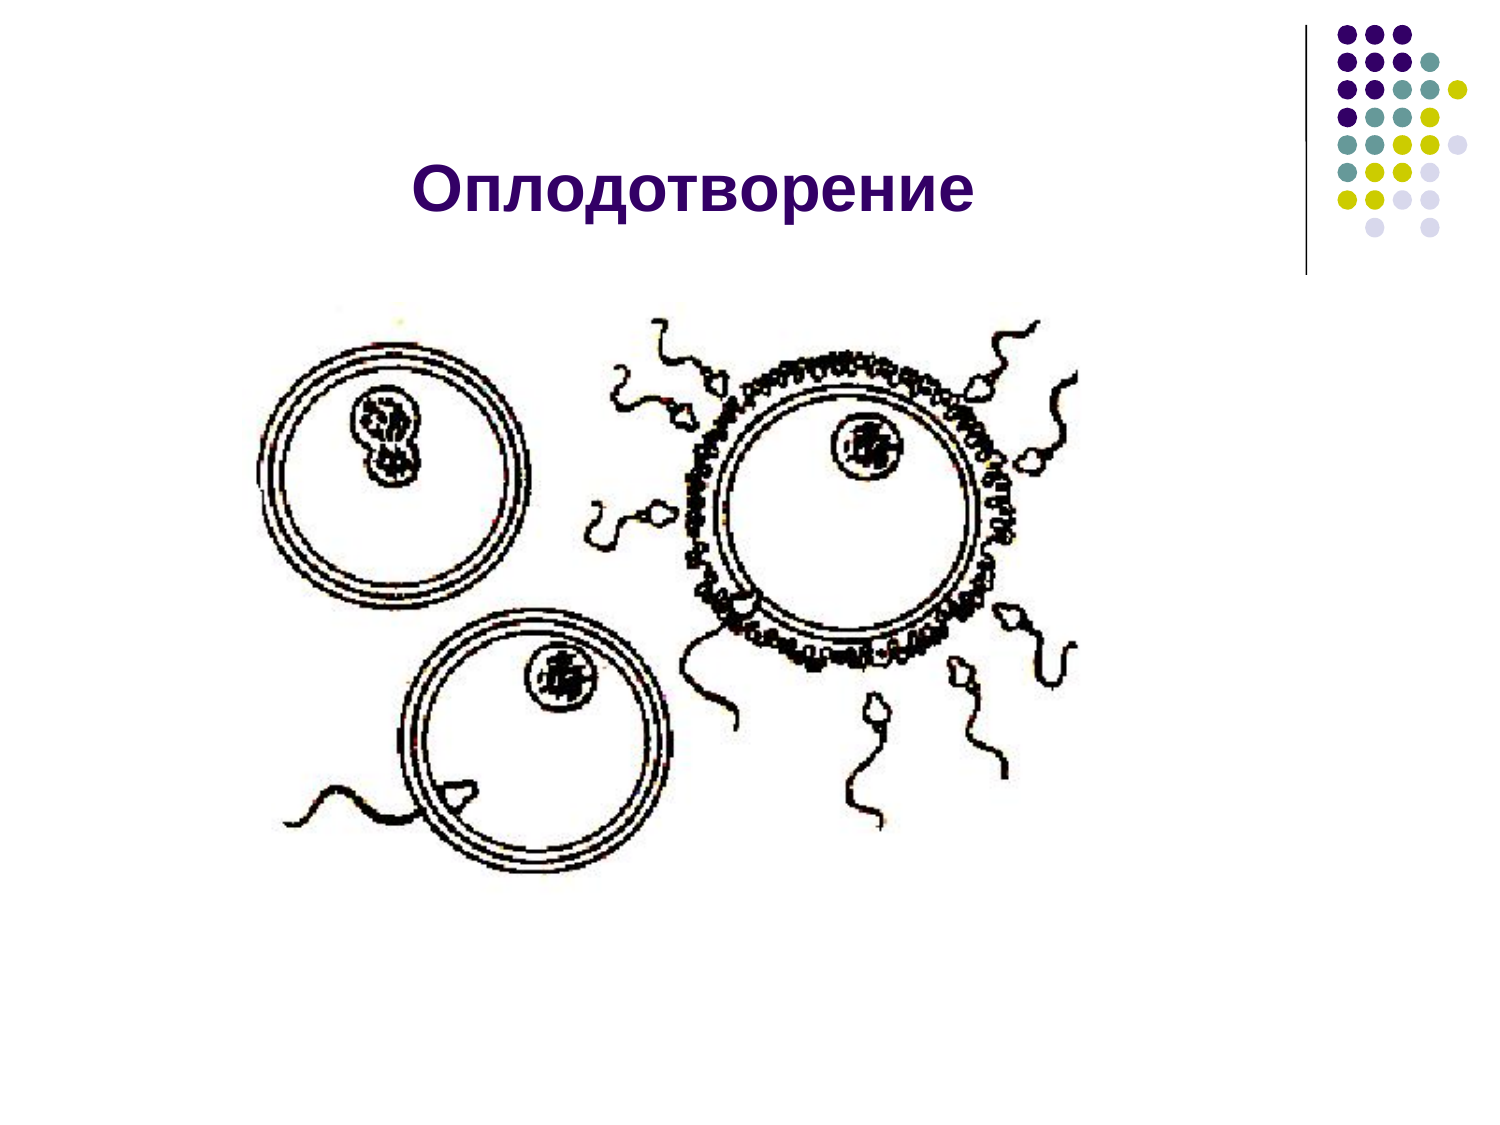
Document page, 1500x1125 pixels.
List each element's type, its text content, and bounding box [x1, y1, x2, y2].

picture [241, 302, 1095, 898]
title Оплодотворение [74, 19, 1313, 233]
